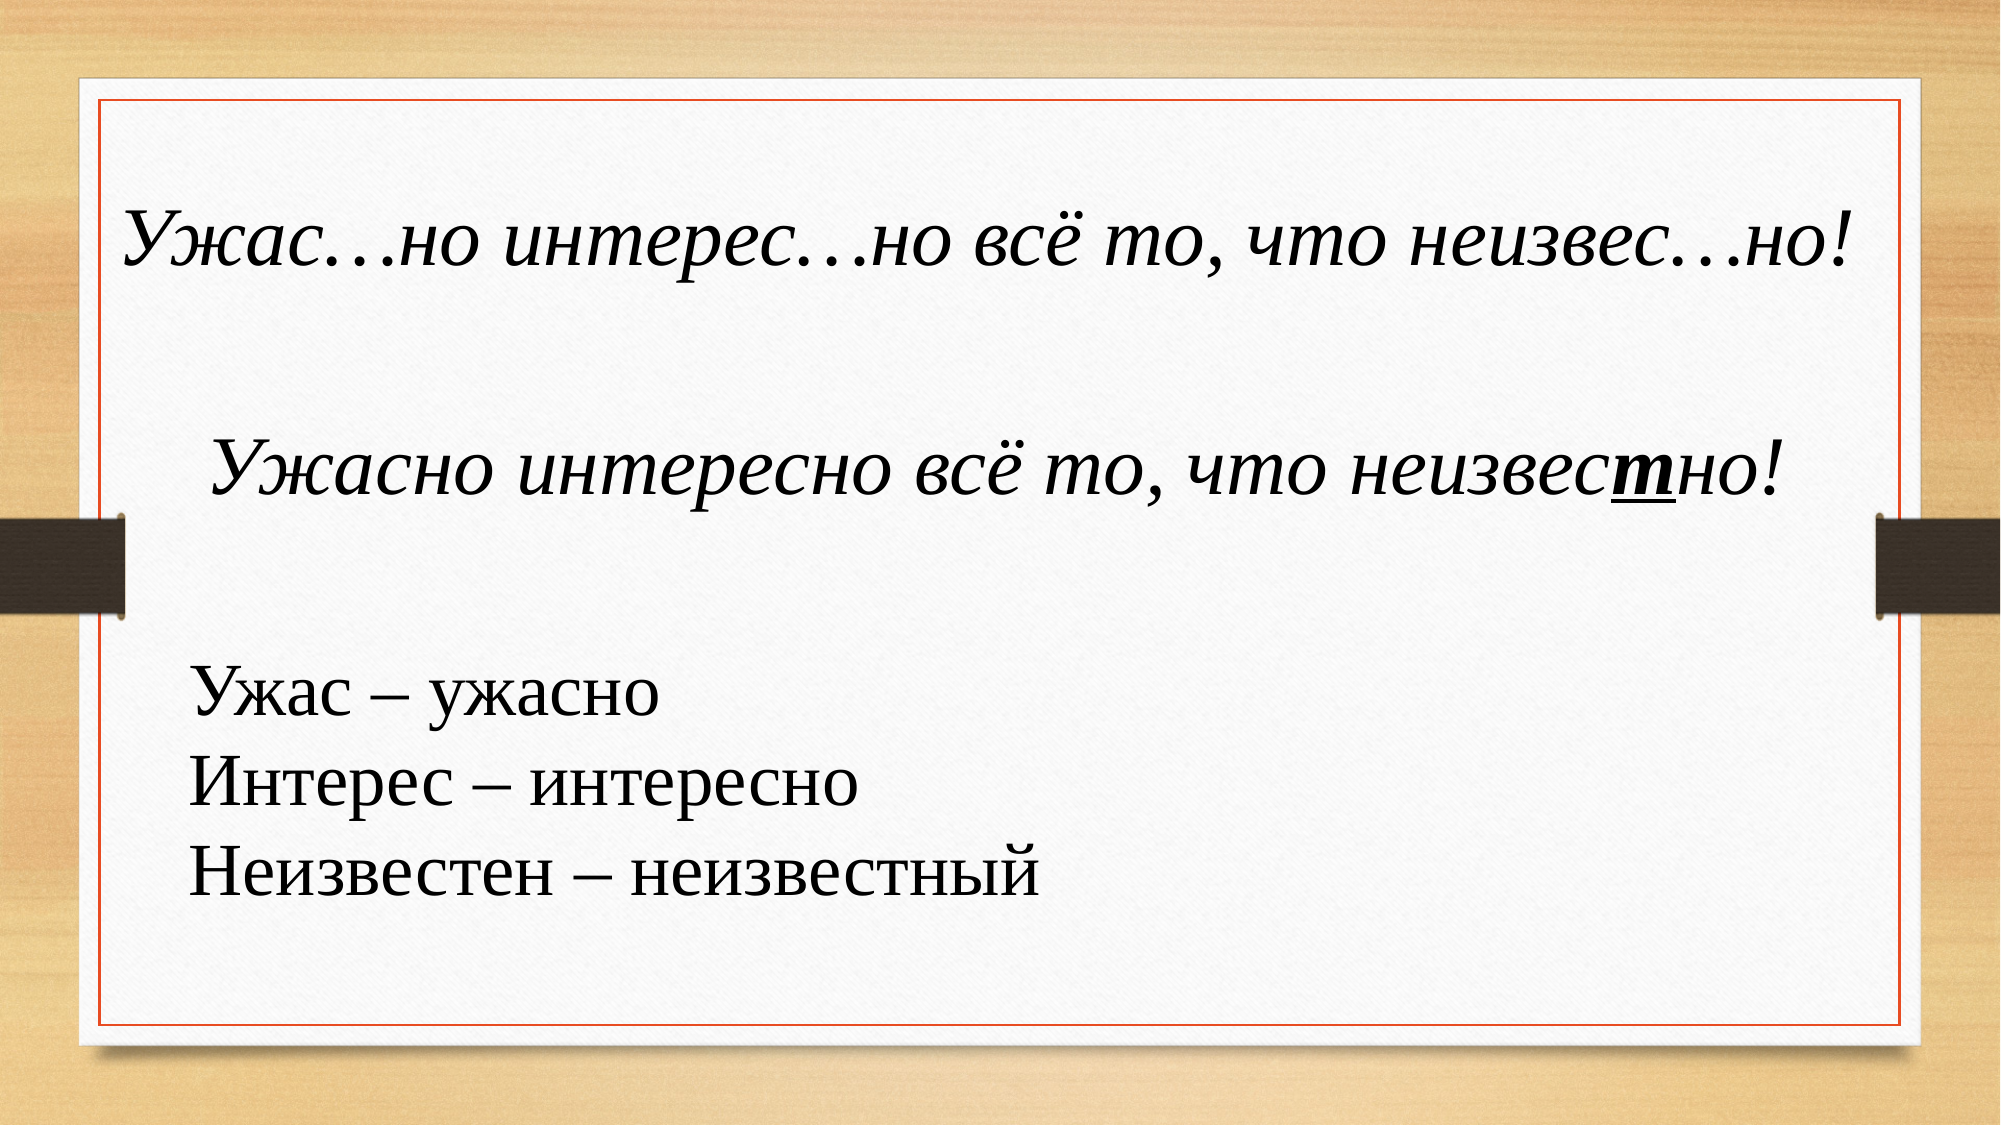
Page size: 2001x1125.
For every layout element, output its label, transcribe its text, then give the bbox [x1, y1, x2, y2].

picture [0, 0, 2001, 1125]
text_box Ужас – ужасно Интерес – интересно Неизвестен – неизвестный [173, 632, 1174, 918]
text_box Ужас…но интерес…но всё то, что неизвес…но! [102, 174, 1912, 290]
text_box Ужасно интересно всё то, что неизвестно! [190, 403, 2000, 519]
